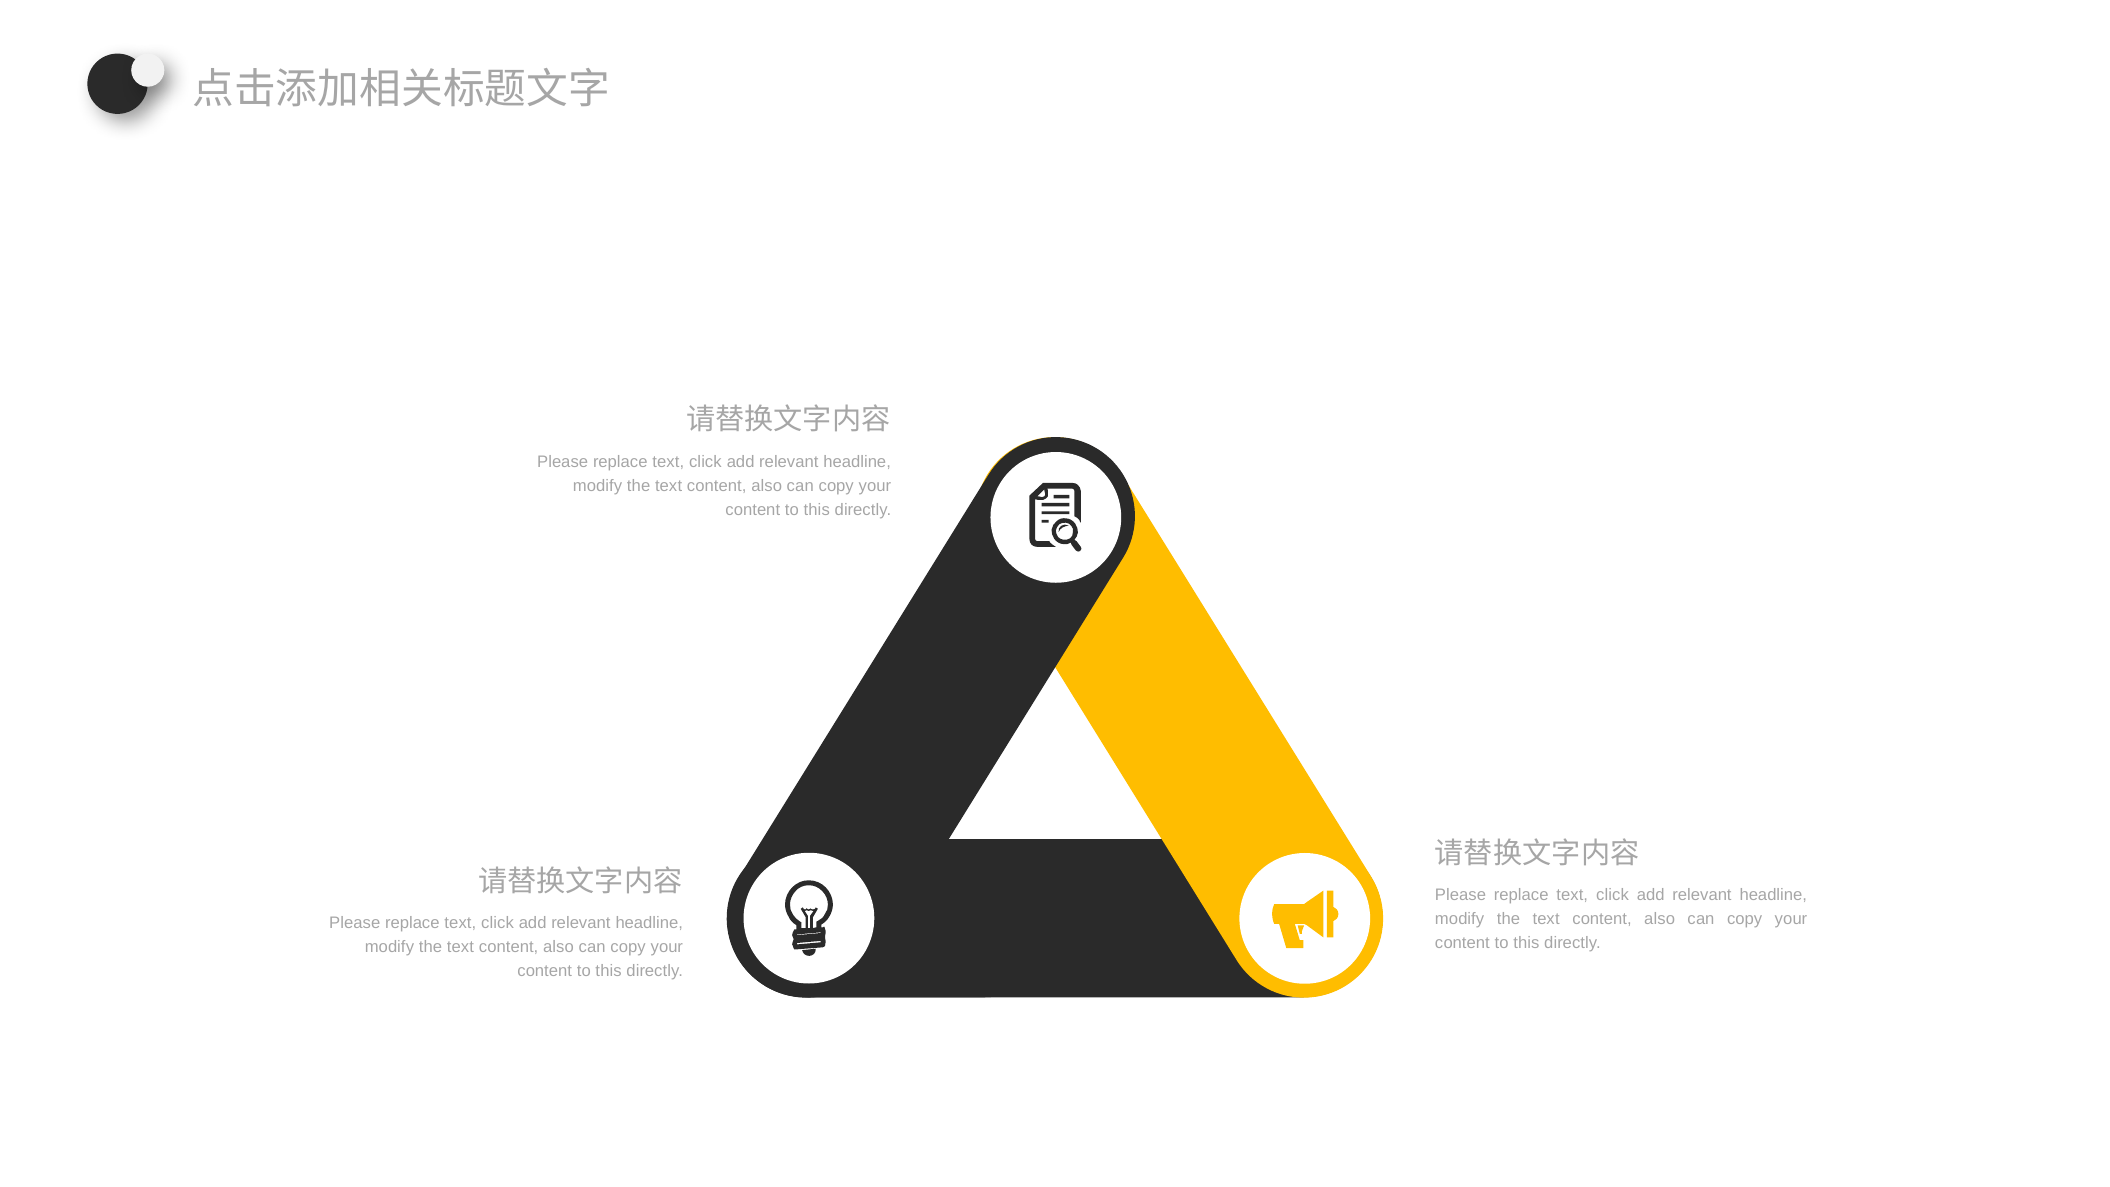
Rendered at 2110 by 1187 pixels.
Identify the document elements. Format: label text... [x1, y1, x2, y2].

text_box 点击添加相关标题文字 [176, 53, 680, 114]
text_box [310, 847, 699, 986]
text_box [1420, 819, 1823, 959]
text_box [726, 401, 1383, 1034]
text_box [130, 52, 166, 88]
text_box [86, 52, 142, 115]
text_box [518, 386, 907, 525]
